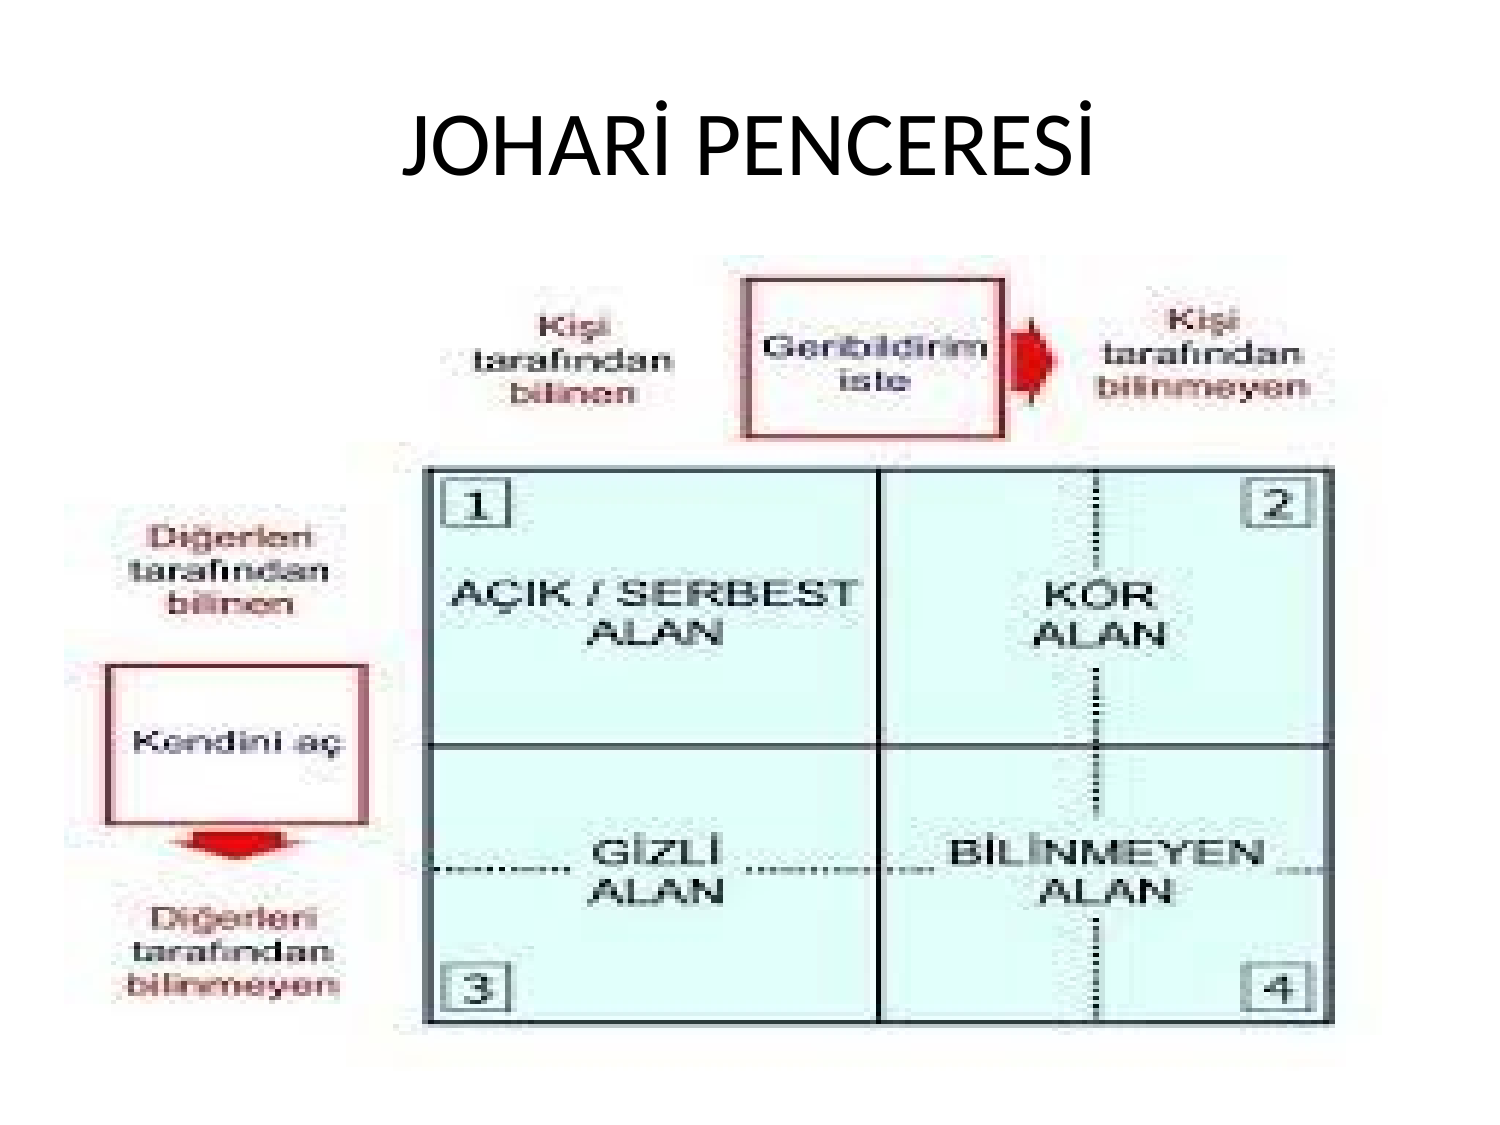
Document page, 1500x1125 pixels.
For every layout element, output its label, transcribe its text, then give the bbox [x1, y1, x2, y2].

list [64, 255, 1389, 1071]
title JOHARİ PENCERESİ [75, 45, 1425, 233]
